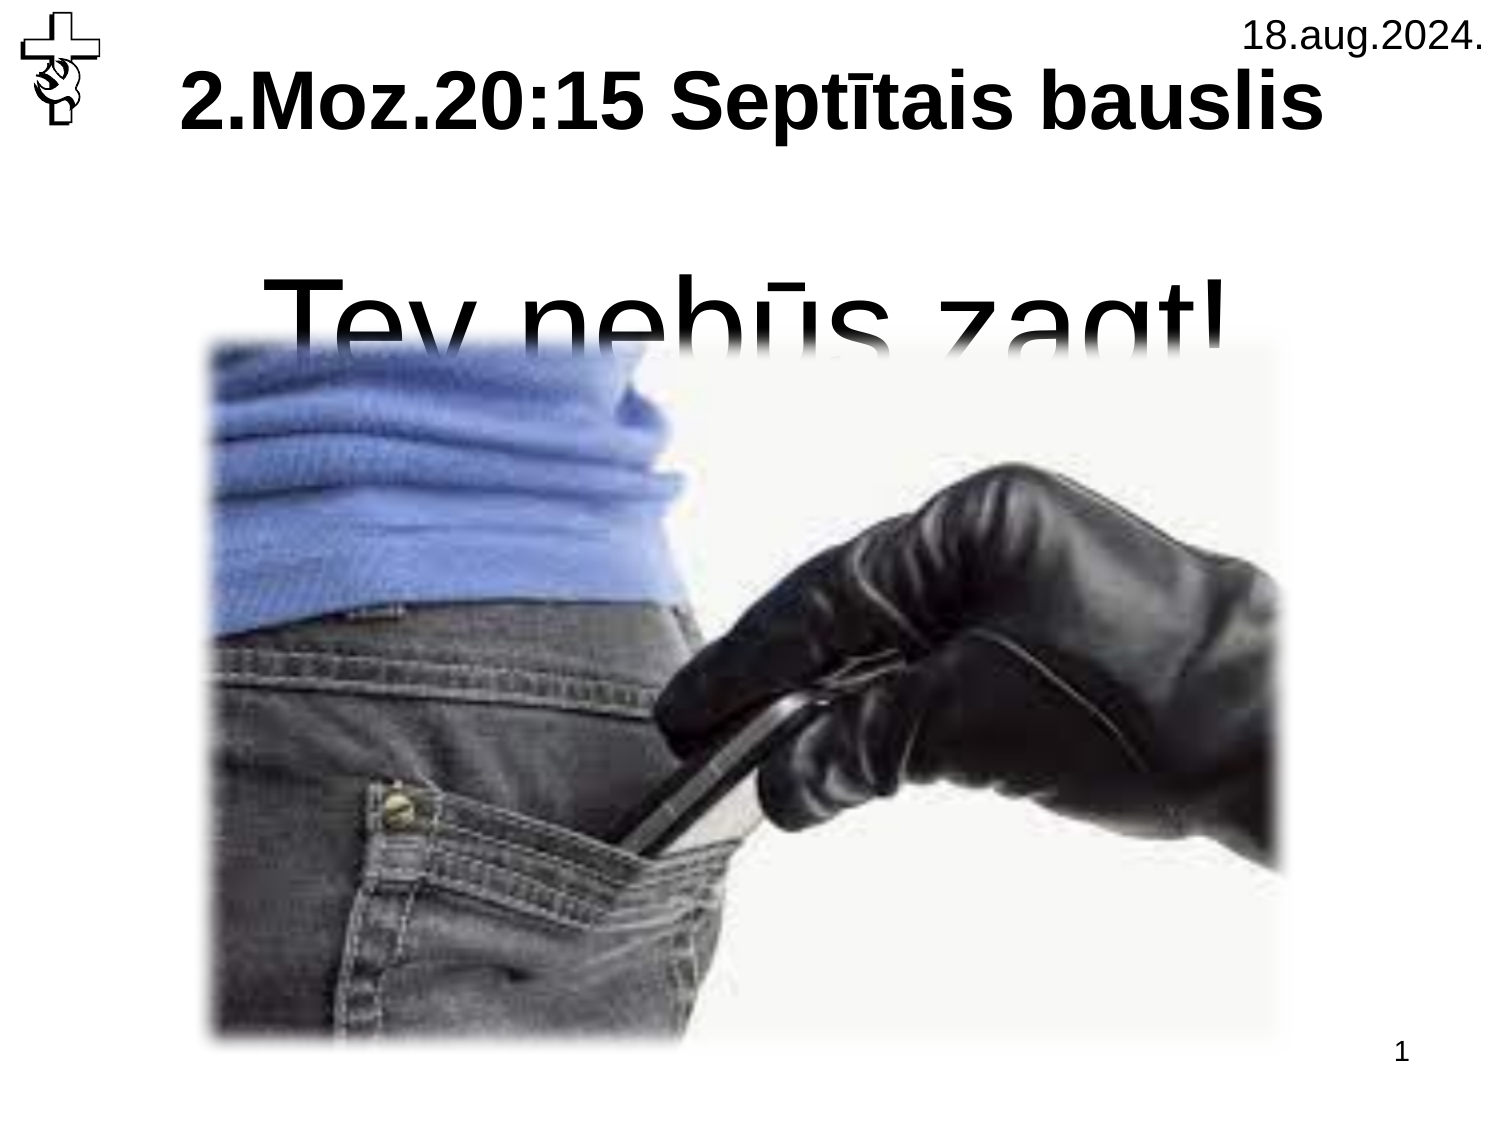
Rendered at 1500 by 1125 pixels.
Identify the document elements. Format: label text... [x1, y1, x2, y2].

slide_number 1 [1074, 1024, 1426, 1103]
picture [20, 11, 101, 126]
text_box 18.aug.2024. [1198, 0, 1500, 65]
picture [194, 325, 1294, 1057]
text_box Tev nebūs zagt! [0, 200, 1500, 503]
title 2.Moz.20:15 Septītais bauslis [17, 8, 1489, 185]
